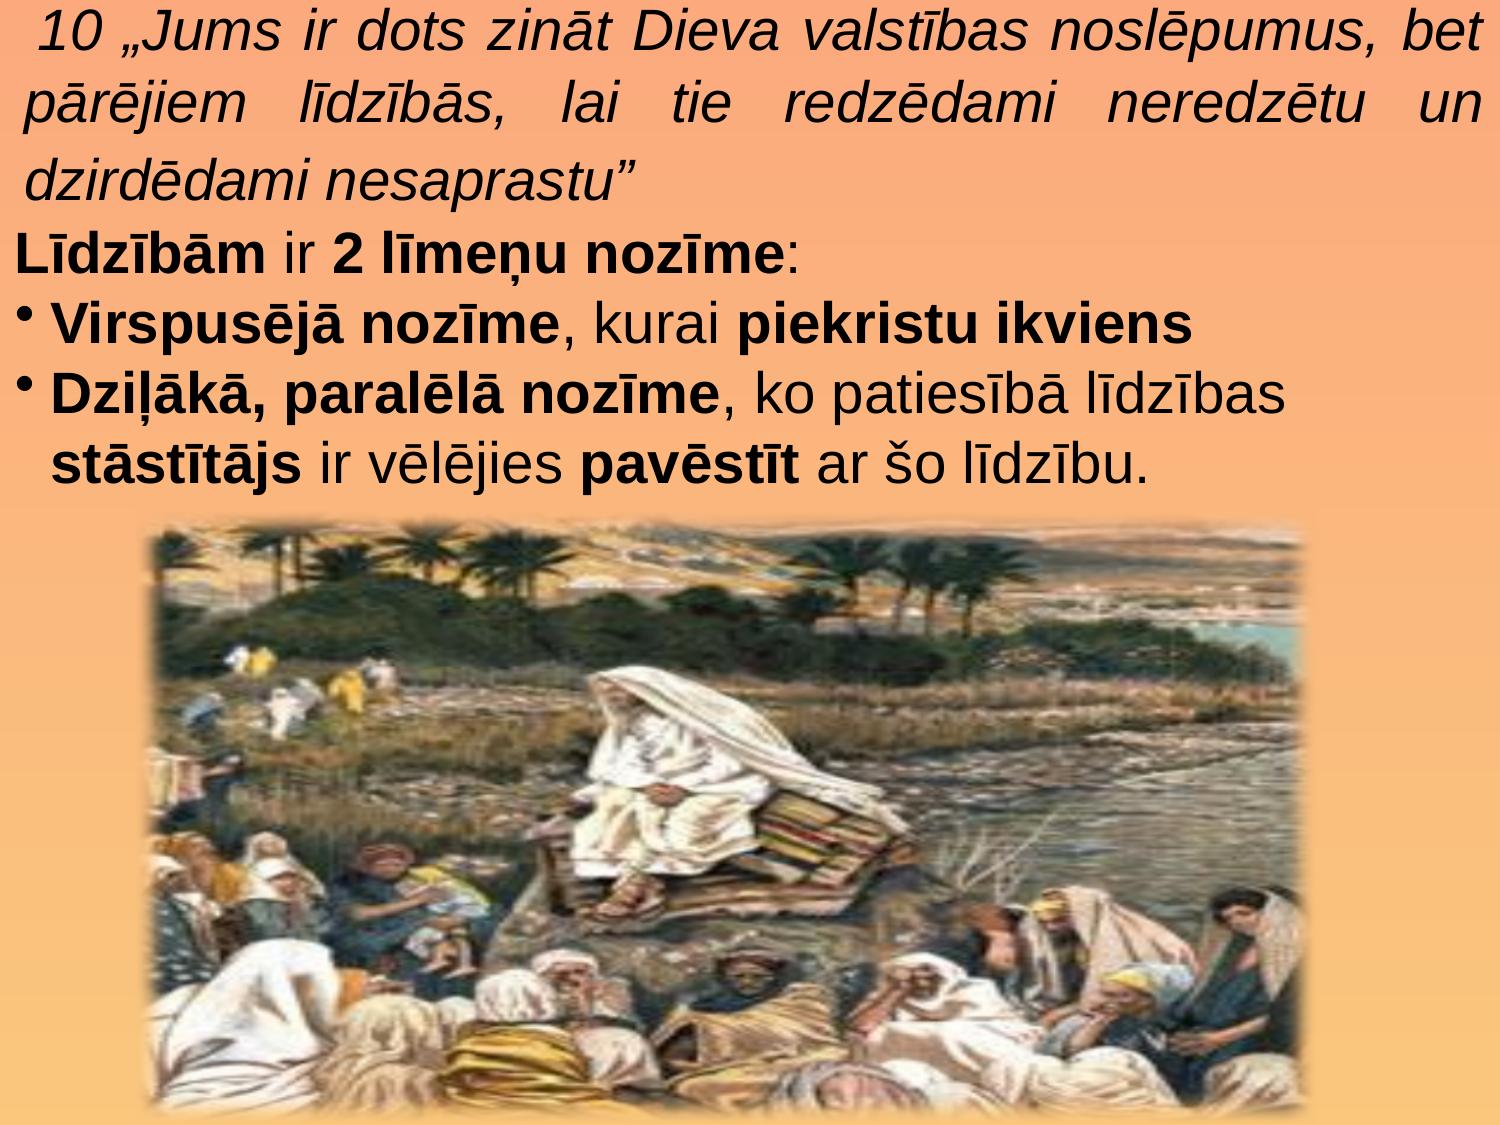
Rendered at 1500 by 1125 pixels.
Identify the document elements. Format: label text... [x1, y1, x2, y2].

picture [135, 509, 1318, 1125]
text_box Līdzībām ir 2 līmeņu nozīme: Virspusējā nozīme, kurai piekristu ikviens Dziļākā, paralēlā nozīme, ko patiesībā līdzības stāstītājs ir vēlējies pavēstīt ar šo līdzību. [0, 339, 1376, 503]
text_box 10 „Jums ir dots zināt Dieva valstības noslēpumus, bet pārējiem līdzībās, lai tie redzēdami neredzētu un dzirdēdami nesaprastu” [0, 0, 1500, 339]
